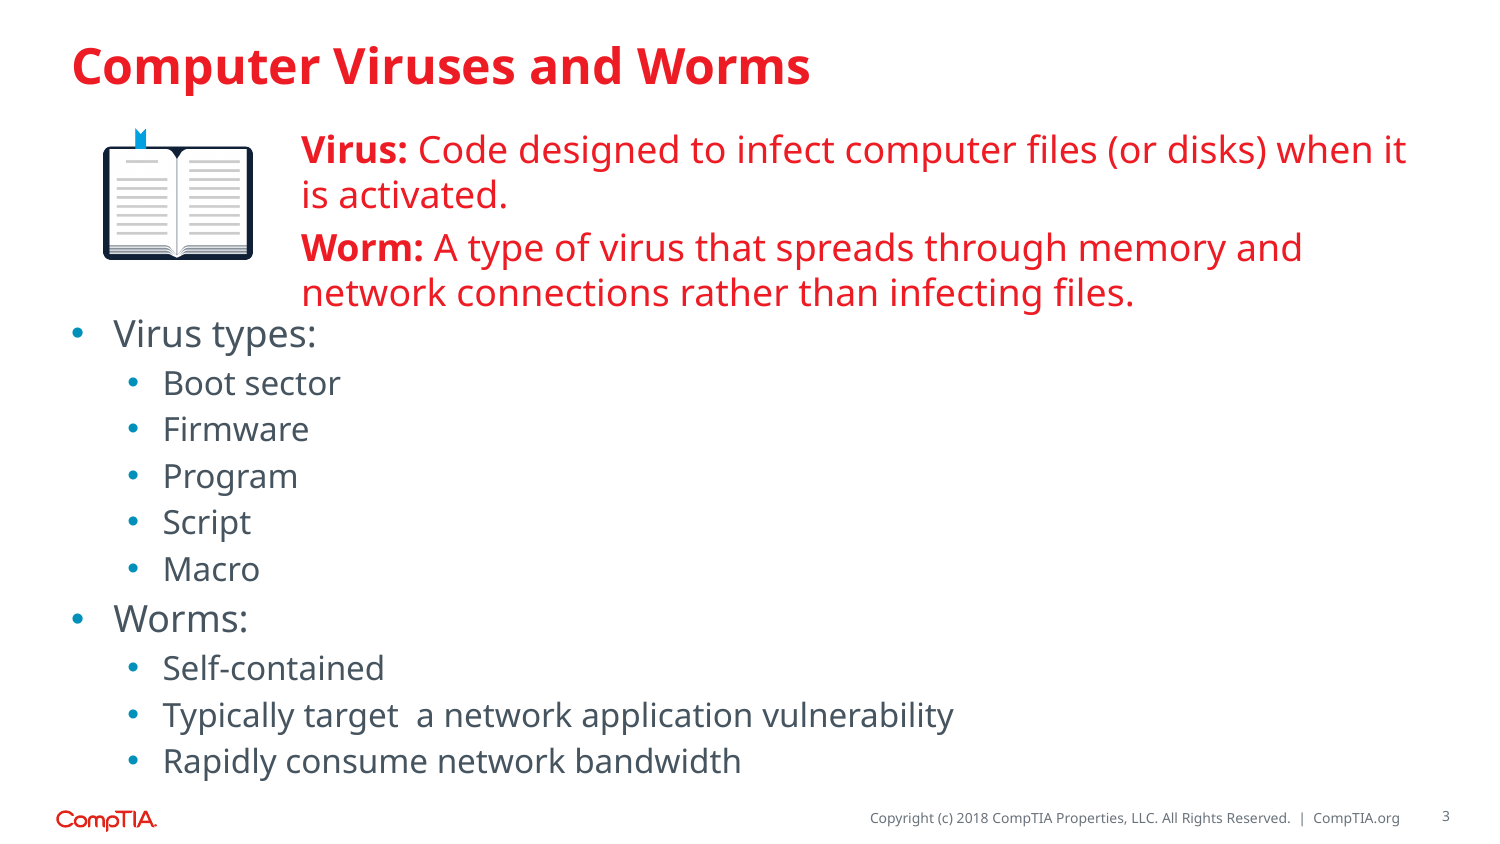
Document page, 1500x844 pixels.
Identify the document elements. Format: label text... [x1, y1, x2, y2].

list Virus types: Boot sector Firmware Program Script Macro Worms: Self-contained Typically target a network application vulnerability Rapidly consume network bandwidth [56, 302, 1444, 788]
picture [103, 128, 253, 260]
slide_number 3 [1407, 800, 1450, 835]
title Computer Viruses and Worms [56, 12, 1444, 117]
list Virus: Code designed to infect computer files (or disks) when it is activated. Worm: A type of virus that spreads through memory and network connections rather than infecting files. [285, 119, 1444, 213]
